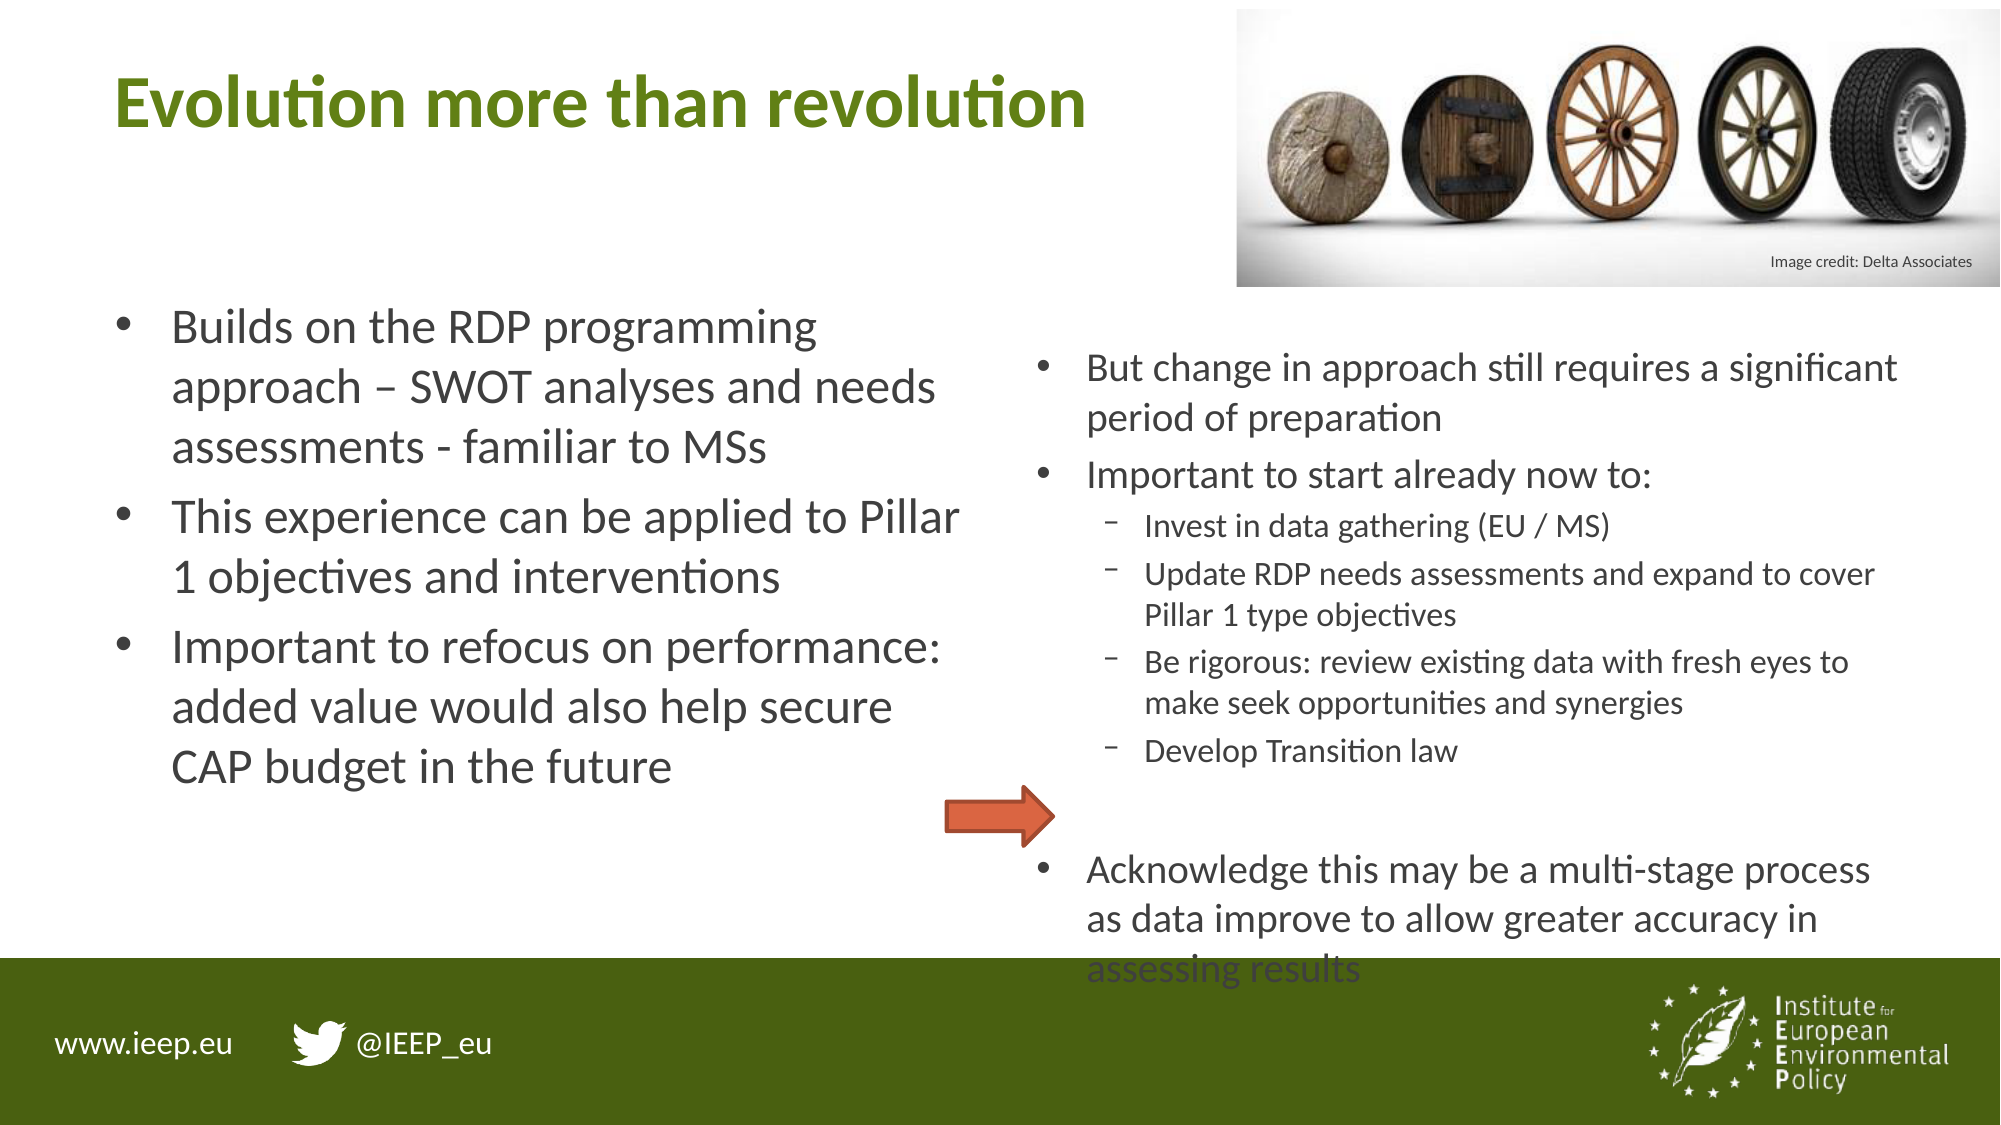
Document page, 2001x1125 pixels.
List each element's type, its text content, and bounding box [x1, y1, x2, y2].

title Evolution more than revolution [99, 45, 1231, 233]
list But change in approach still requires a significant period of preparation Important to start already now to: Invest in data gathering (EU / MS) Update RDP needs assessments and expand to cover Pillar 1 type objectives Be rigorous: review existing data with fresh eyes to make seek opportunities and synergies Develop Transition law Acknowledge this may be a multi-stage process as data improve to allow greater accuracy in assessing results [1021, 333, 1922, 1000]
picture [1615, 976, 1982, 1107]
text_box [944, 784, 1056, 848]
picture [1236, 8, 2000, 287]
picture [291, 1014, 347, 1069]
list Builds on the RDP programming approach – SWOT analyses and needs assessments - familiar to MSs This experience can be applied to Pillar 1 objectives and interventions Important to refocus on performance: added value would also help secure CAP budget in the future [99, 286, 989, 953]
